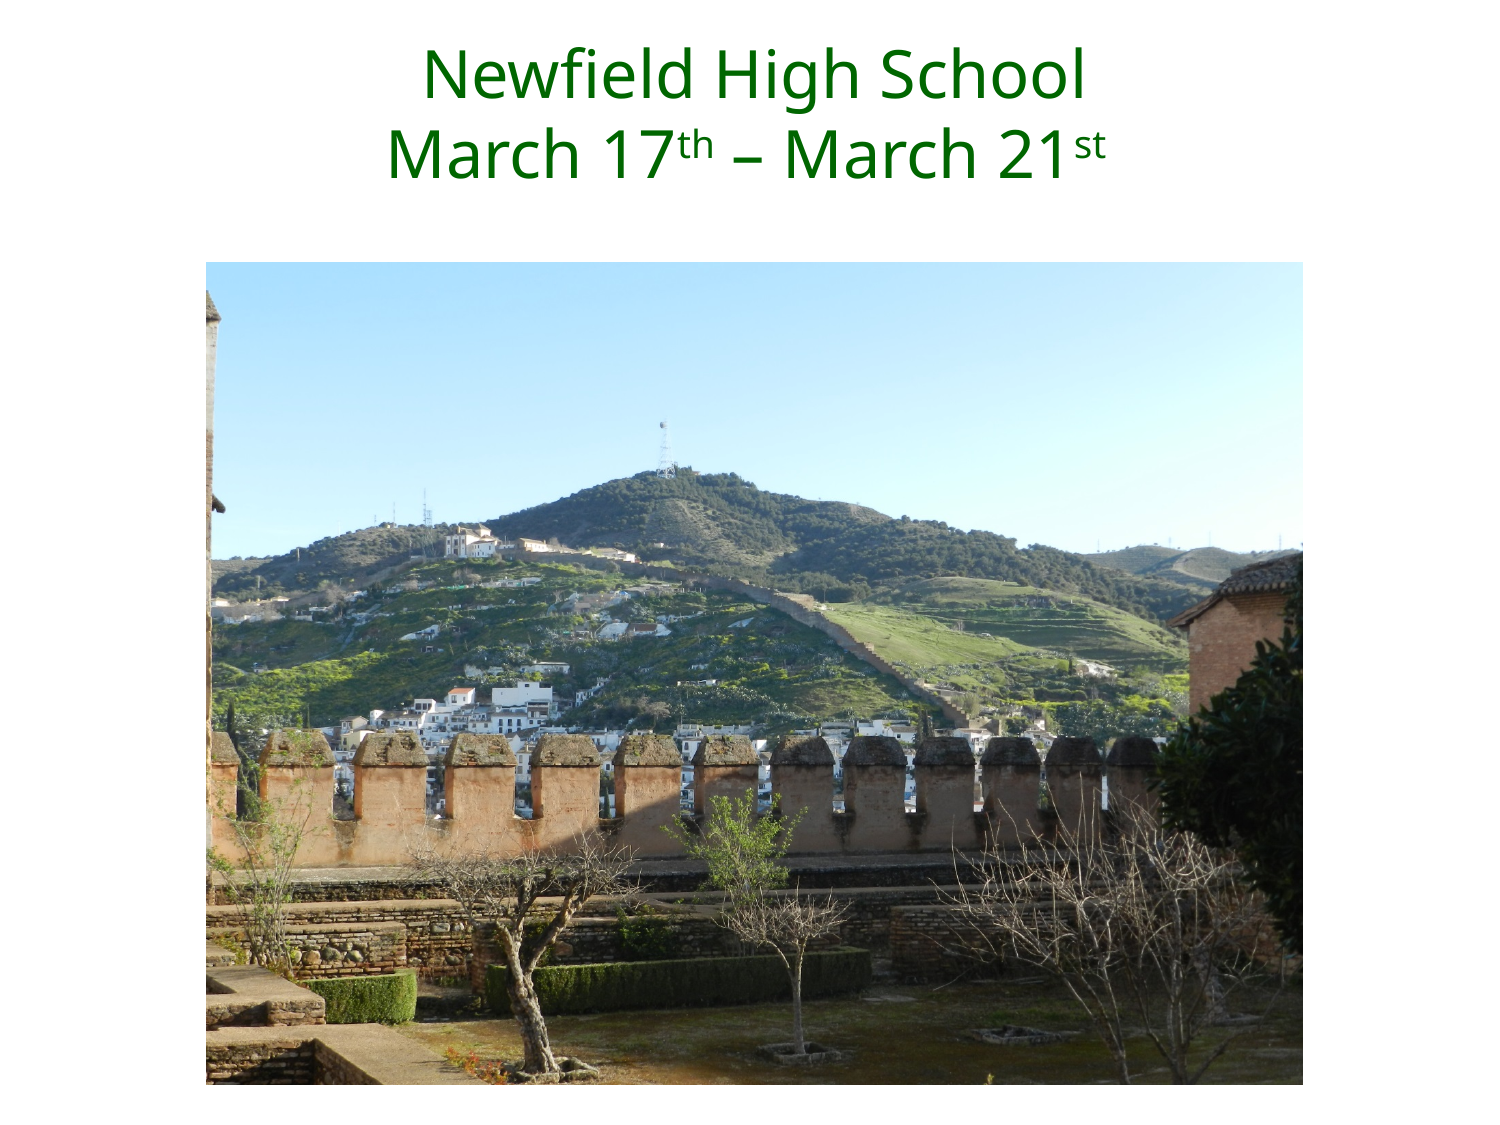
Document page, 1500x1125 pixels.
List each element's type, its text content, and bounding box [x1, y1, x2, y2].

text_box Newfield High School March 17th – March 21st [370, 24, 1139, 200]
picture [206, 262, 1303, 1085]
